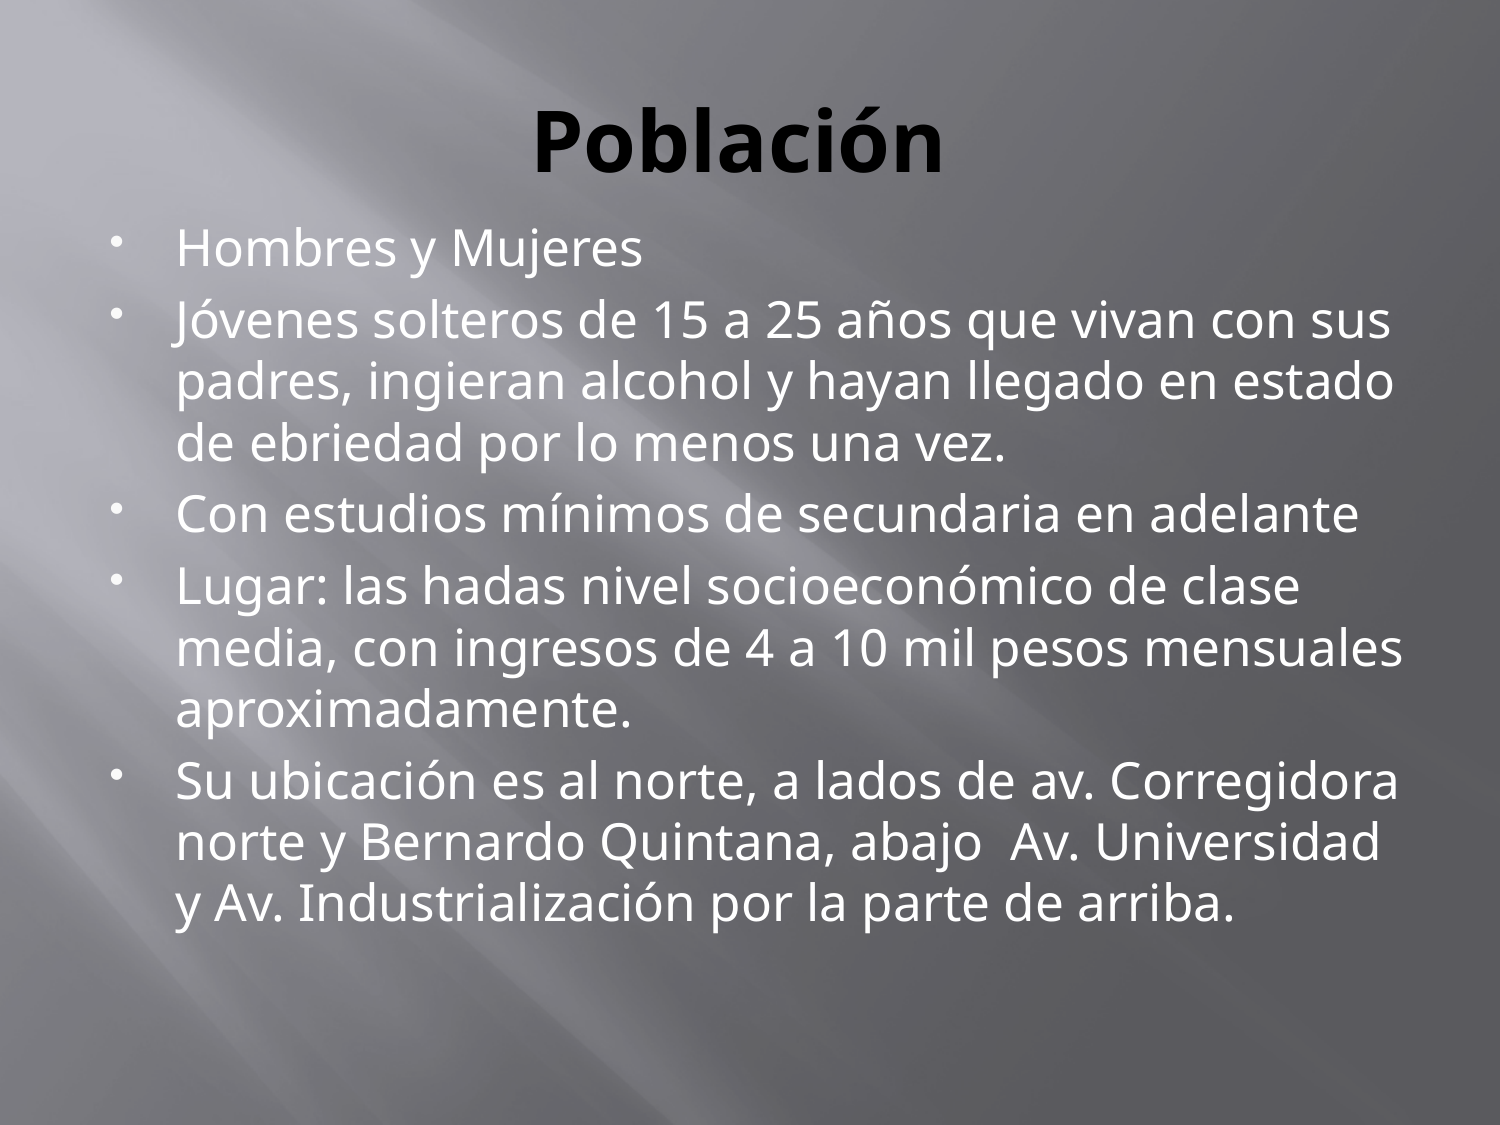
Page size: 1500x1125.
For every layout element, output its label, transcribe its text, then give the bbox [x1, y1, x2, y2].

list Hombres y Mujeres Jóvenes solteros de 15 a 25 años que vivan con sus padres, ingieran alcohol y hayan llegado en estado de ebriedad por lo menos una vez. Con estudios mínimos de secundaria en adelante Lugar: las hadas nivel socioeconómico de clase media, con ingresos de 4 a 10 mil pesos mensuales aproximadamente. Su ubicación es al norte, a lados de av. Corregidora norte y Bernardo Quintana, abajo Av. Universidad y Av. Industrialización por la parte de arriba. [75, 208, 1425, 1005]
title Población [75, 45, 1425, 208]
